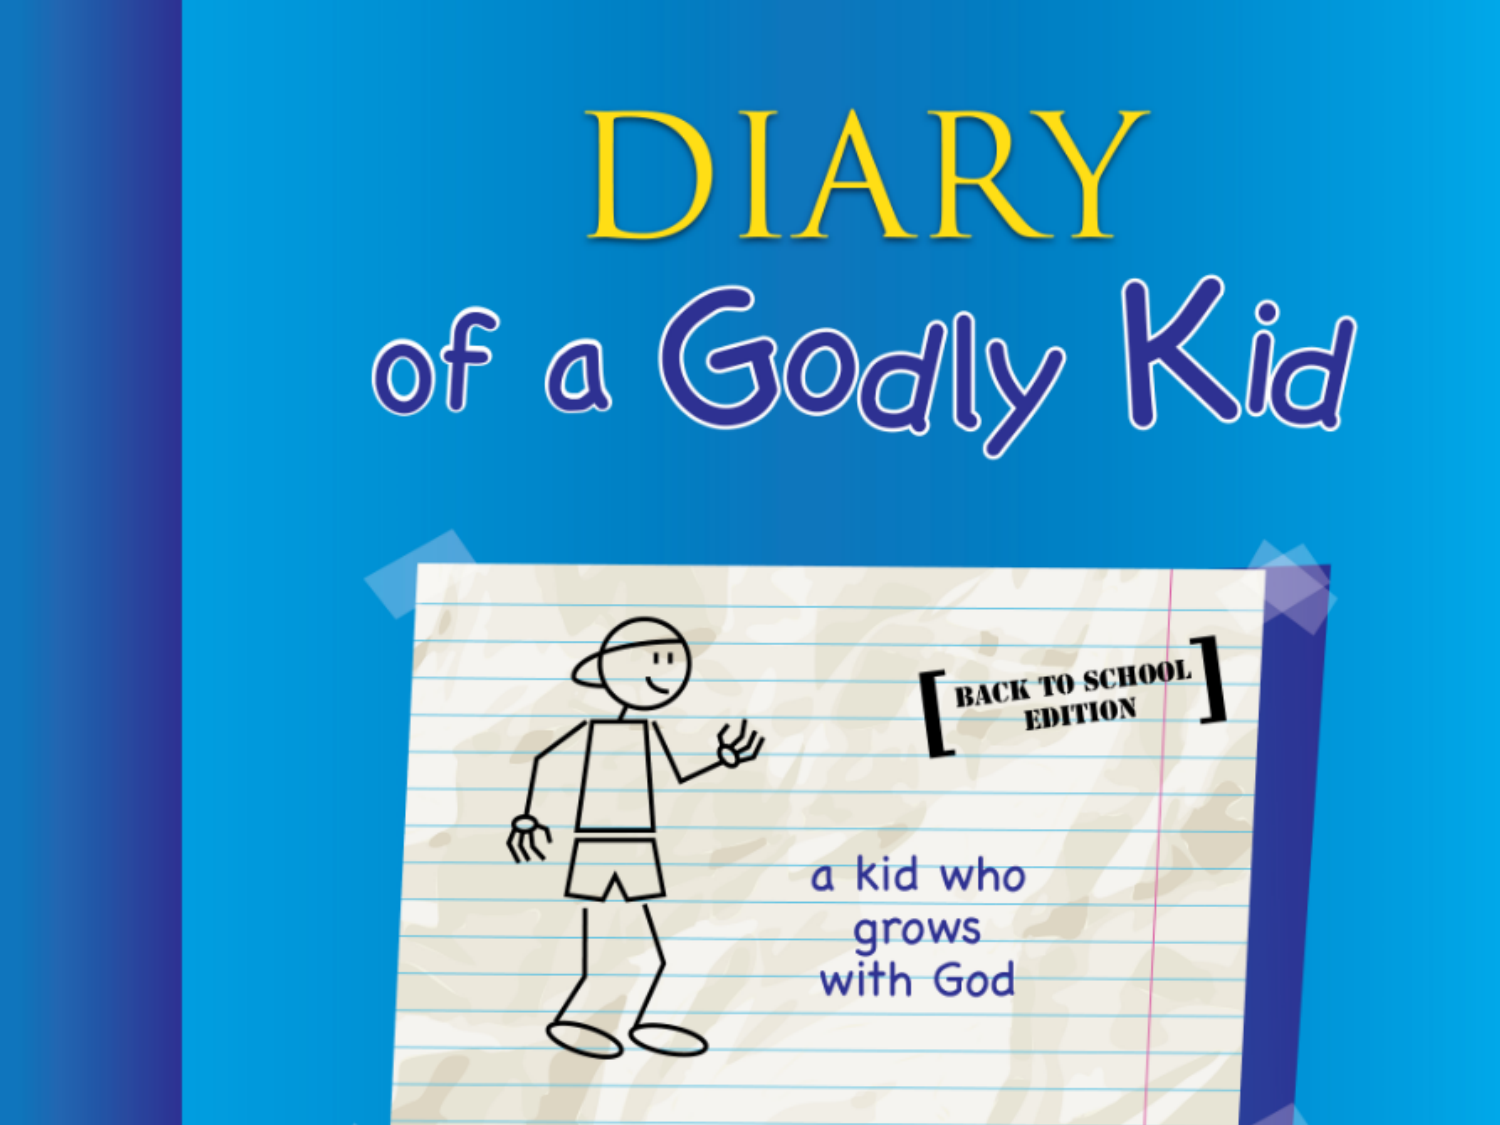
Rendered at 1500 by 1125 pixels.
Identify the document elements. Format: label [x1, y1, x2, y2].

picture [439, 306, 501, 413]
picture [365, 0, 1336, 1125]
picture [1121, 274, 1242, 431]
picture [1254, 299, 1280, 326]
picture [372, 338, 436, 416]
picture [1245, 315, 1358, 431]
picture [0, 0, 182, 1125]
picture [545, 338, 612, 414]
